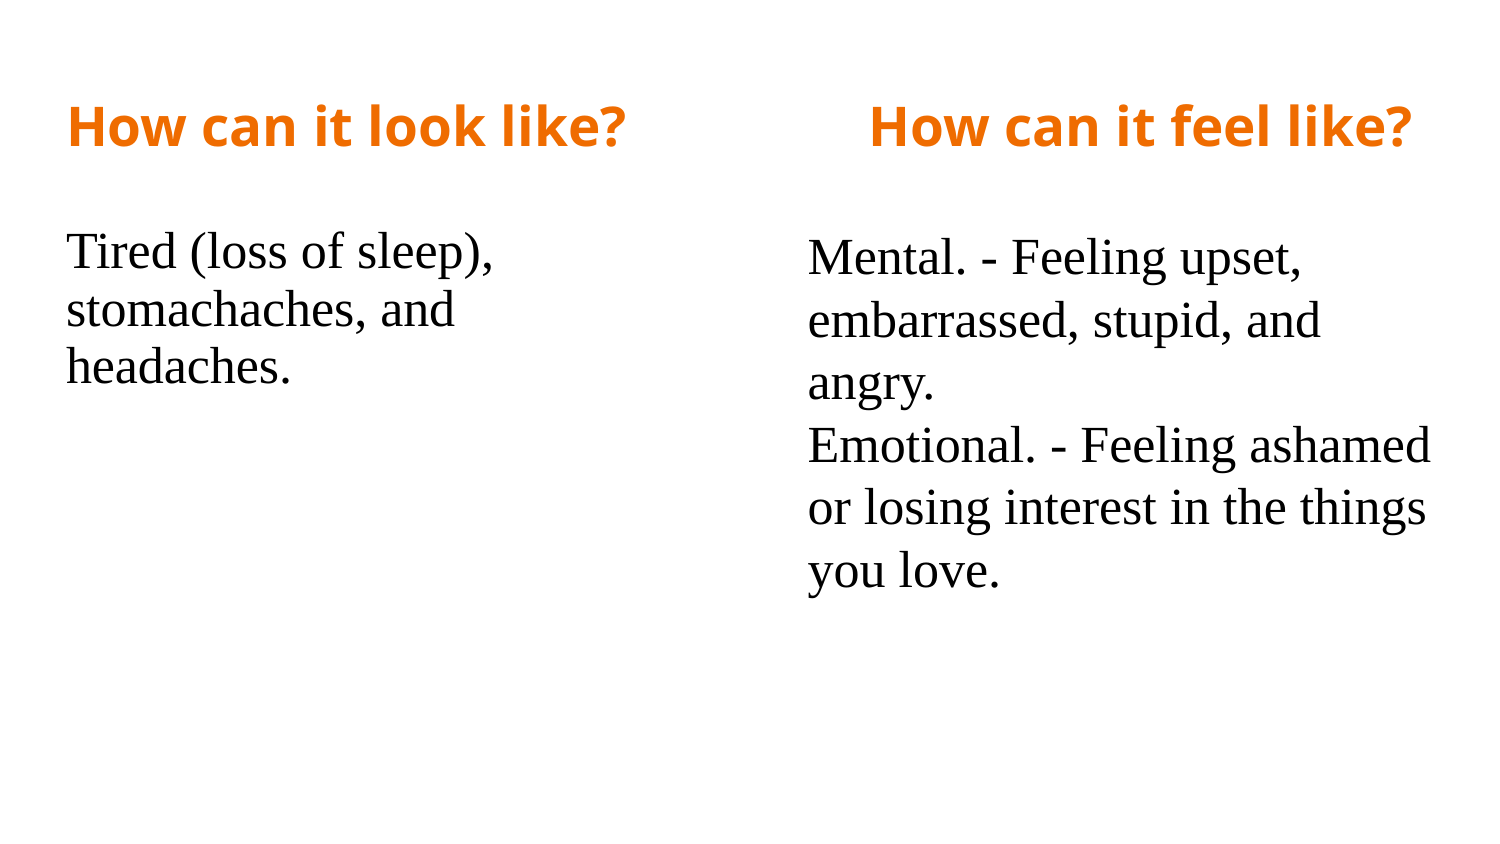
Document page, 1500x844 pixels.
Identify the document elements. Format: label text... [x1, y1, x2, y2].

list Tired (loss of sleep), stomachaches, and headaches. [51, 207, 708, 750]
list Mental. - Feeling upset, embarrassed, stupid, and angry. Emotional. - Feeling ashamed or losing interest in the things you love. [792, 207, 1449, 750]
title How can it look like? How can it feel like? [51, 72, 1449, 189]
